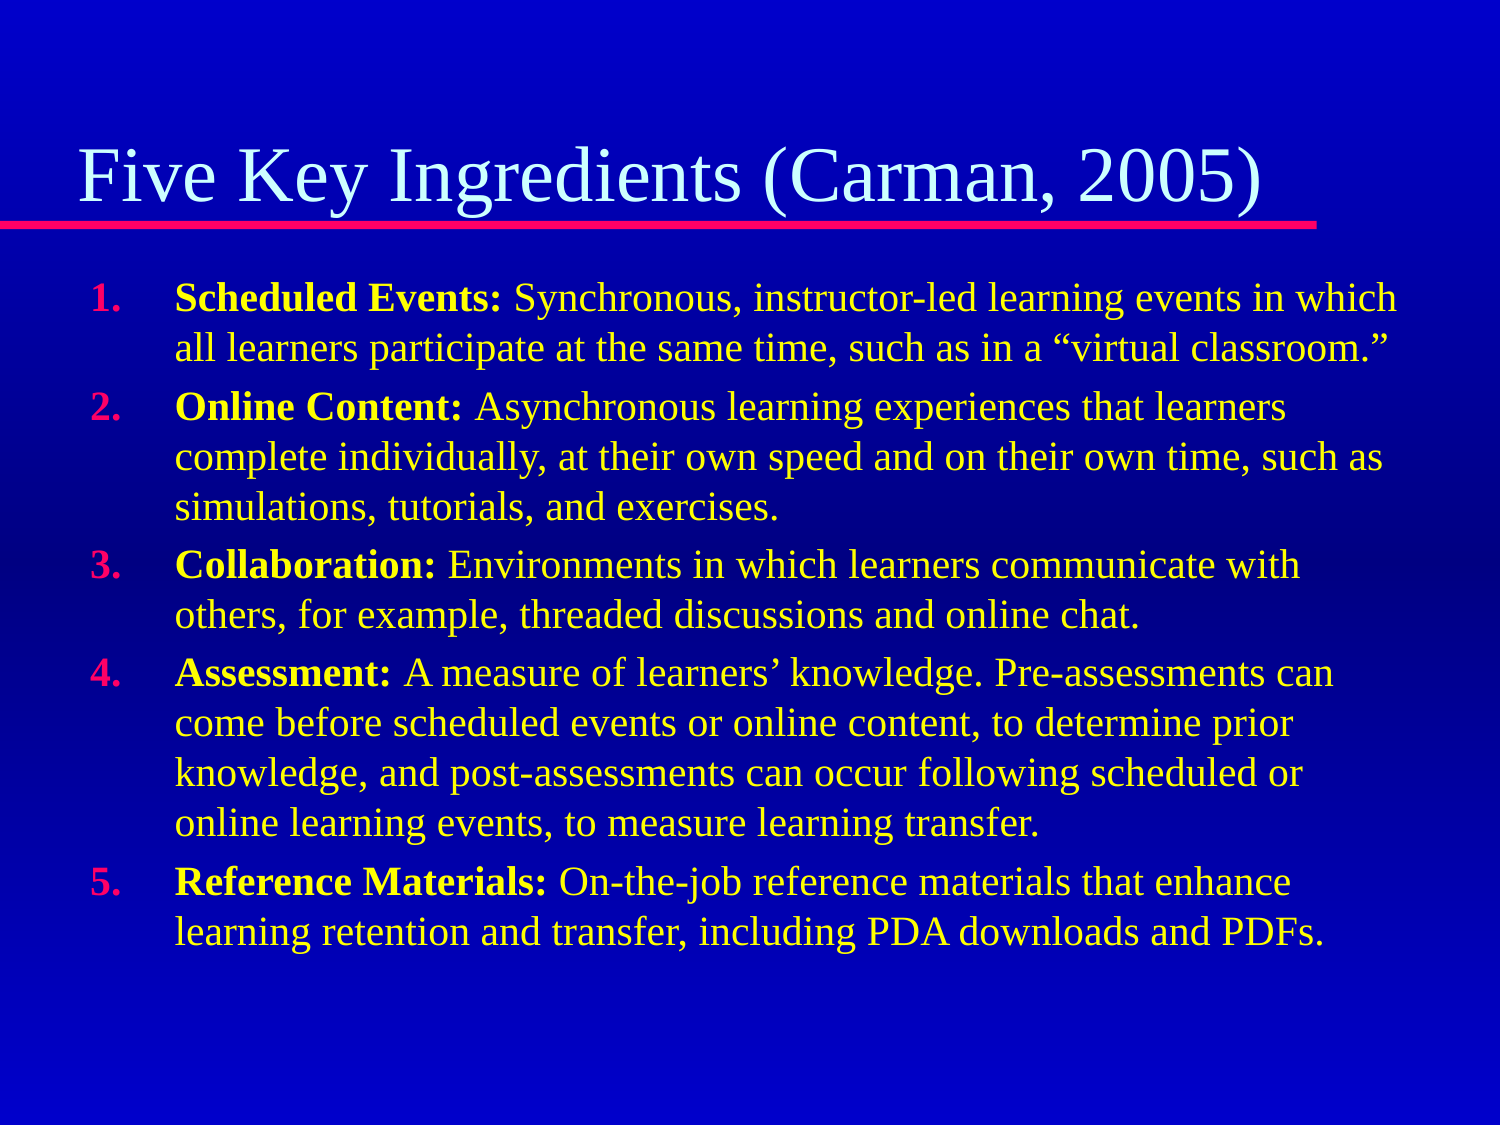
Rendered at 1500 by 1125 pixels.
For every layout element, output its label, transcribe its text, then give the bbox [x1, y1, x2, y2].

list Scheduled Events: Synchronous, instructor-led learning events in which all learners participate at the same time, such as in a “virtual classroom.” Online Content: Asynchronous learning experiences that learners complete individually, at their own speed and on their own time, such as simulations, tutorials, and exercises. Collaboration: Environments in which learners communicate with others, for example, threaded discussions and online chat. Assessment: A measure of learners’ knowledge. Pre-assessments can come before scheduled events or online content, to determine prior knowledge, and post-assessments can occur following scheduled or online learning events, to measure learning transfer. Reference Materials: On-the-job reference materials that enhance learning retention and transfer, including PDA downloads and PDFs. [74, 262, 1426, 1088]
title Five Key Ingredients (Carman, 2005) [62, 43, 1338, 226]
